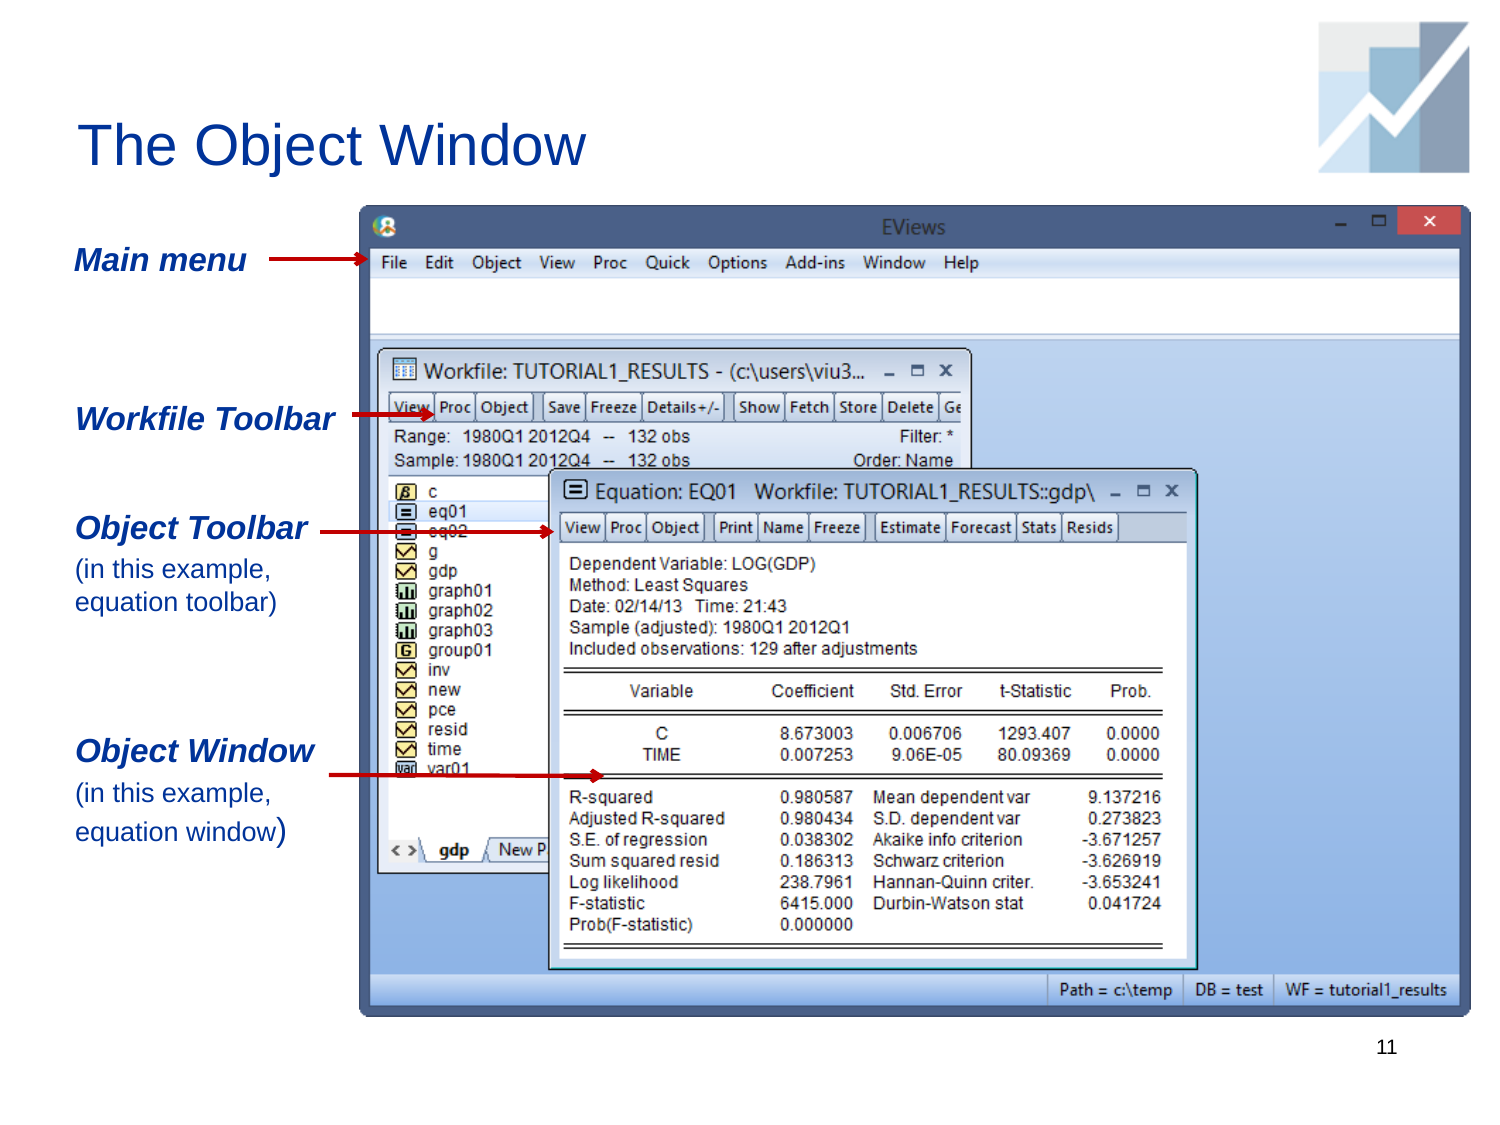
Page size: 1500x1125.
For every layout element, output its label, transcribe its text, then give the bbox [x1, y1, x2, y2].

slide_number 11 [1262, 1025, 1413, 1067]
picture [358, 205, 1471, 1017]
picture [1300, 11, 1479, 181]
title The Object Window [62, 0, 1297, 185]
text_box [58, 230, 374, 857]
